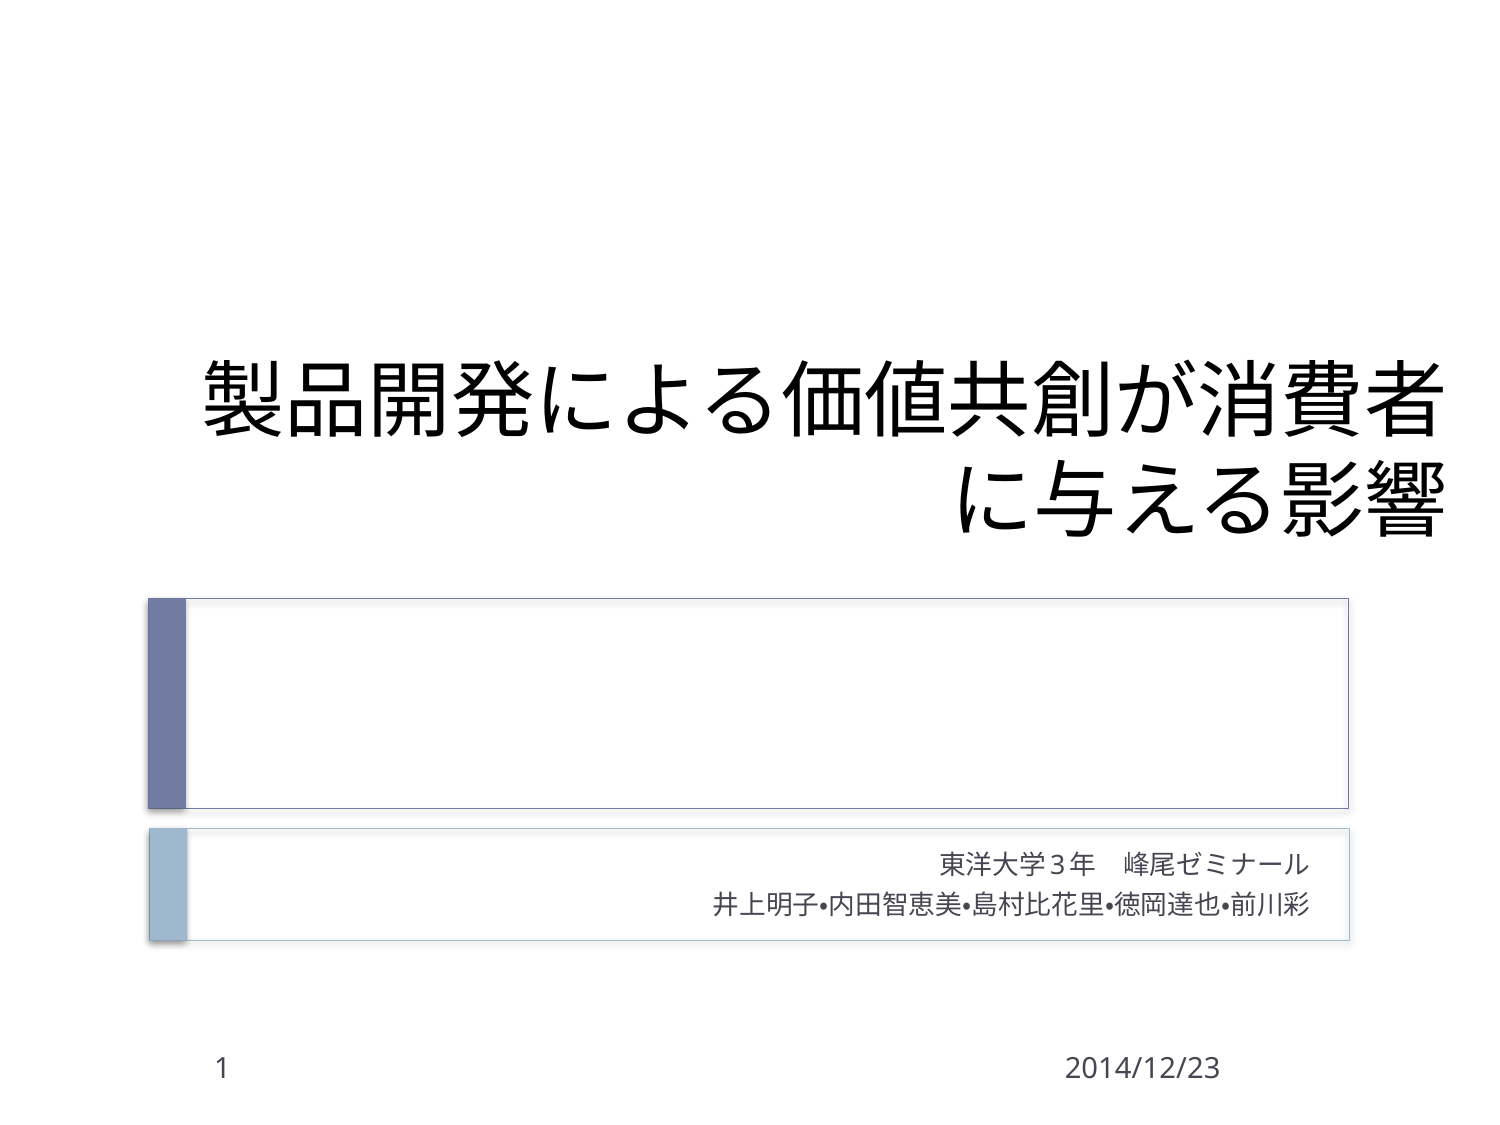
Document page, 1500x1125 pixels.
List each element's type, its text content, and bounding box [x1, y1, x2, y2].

slide_number 1 [199, 1042, 400, 1103]
title 製品開発による価値共創が消費者に与える影響 [128, 339, 1463, 581]
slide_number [1050, 1042, 1425, 1103]
subtitle 東洋大学3年 峰尾ゼミナール 井上明子・内田智恵美・島村比花里・徳岡達也・前川彩 [200, 840, 1325, 929]
